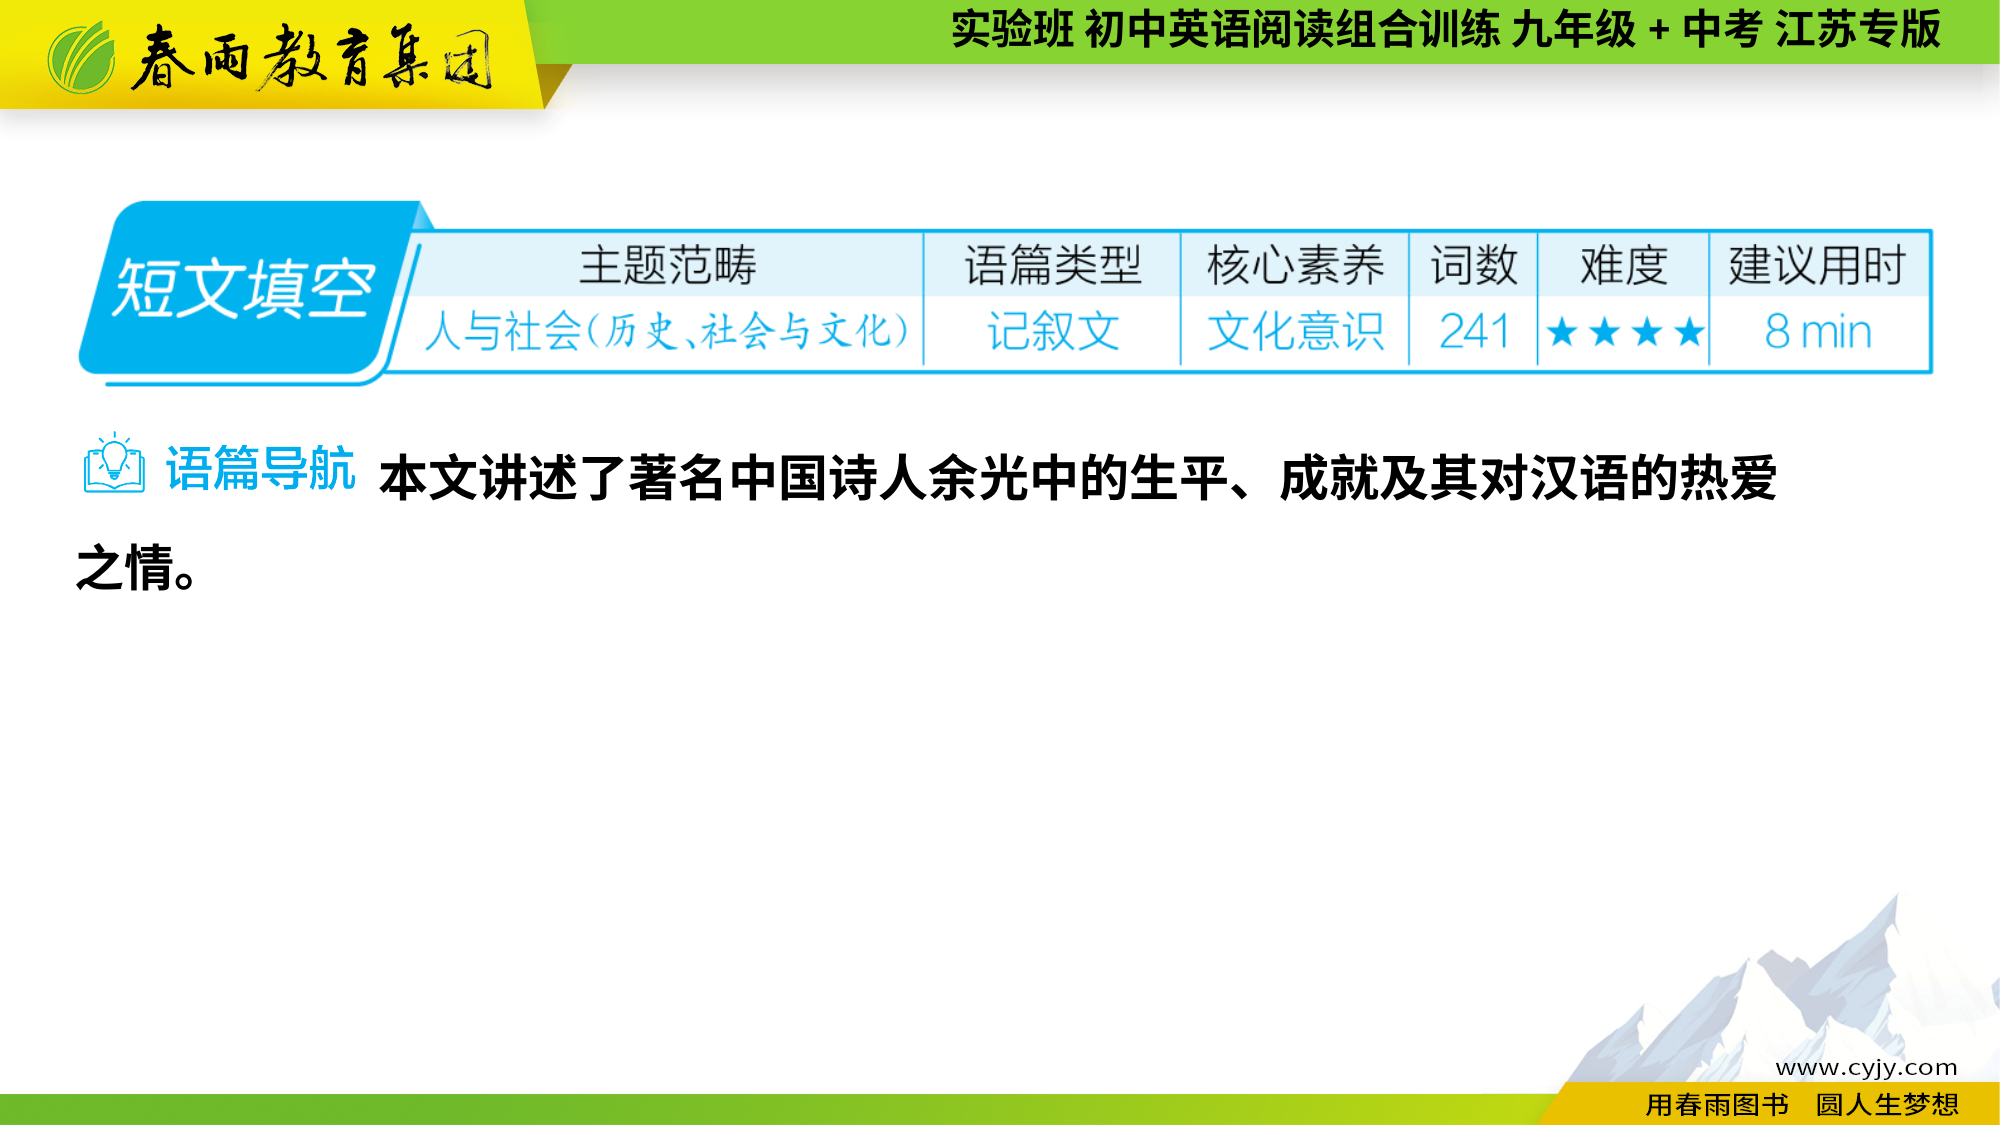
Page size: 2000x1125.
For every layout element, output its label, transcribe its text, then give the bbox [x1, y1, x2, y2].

list 本文讲述了著名中国诗人余光中的生平、成就及其对汉语的热爱 之情。 [59, 409, 1944, 607]
picture [0, 0, 2000, 1125]
